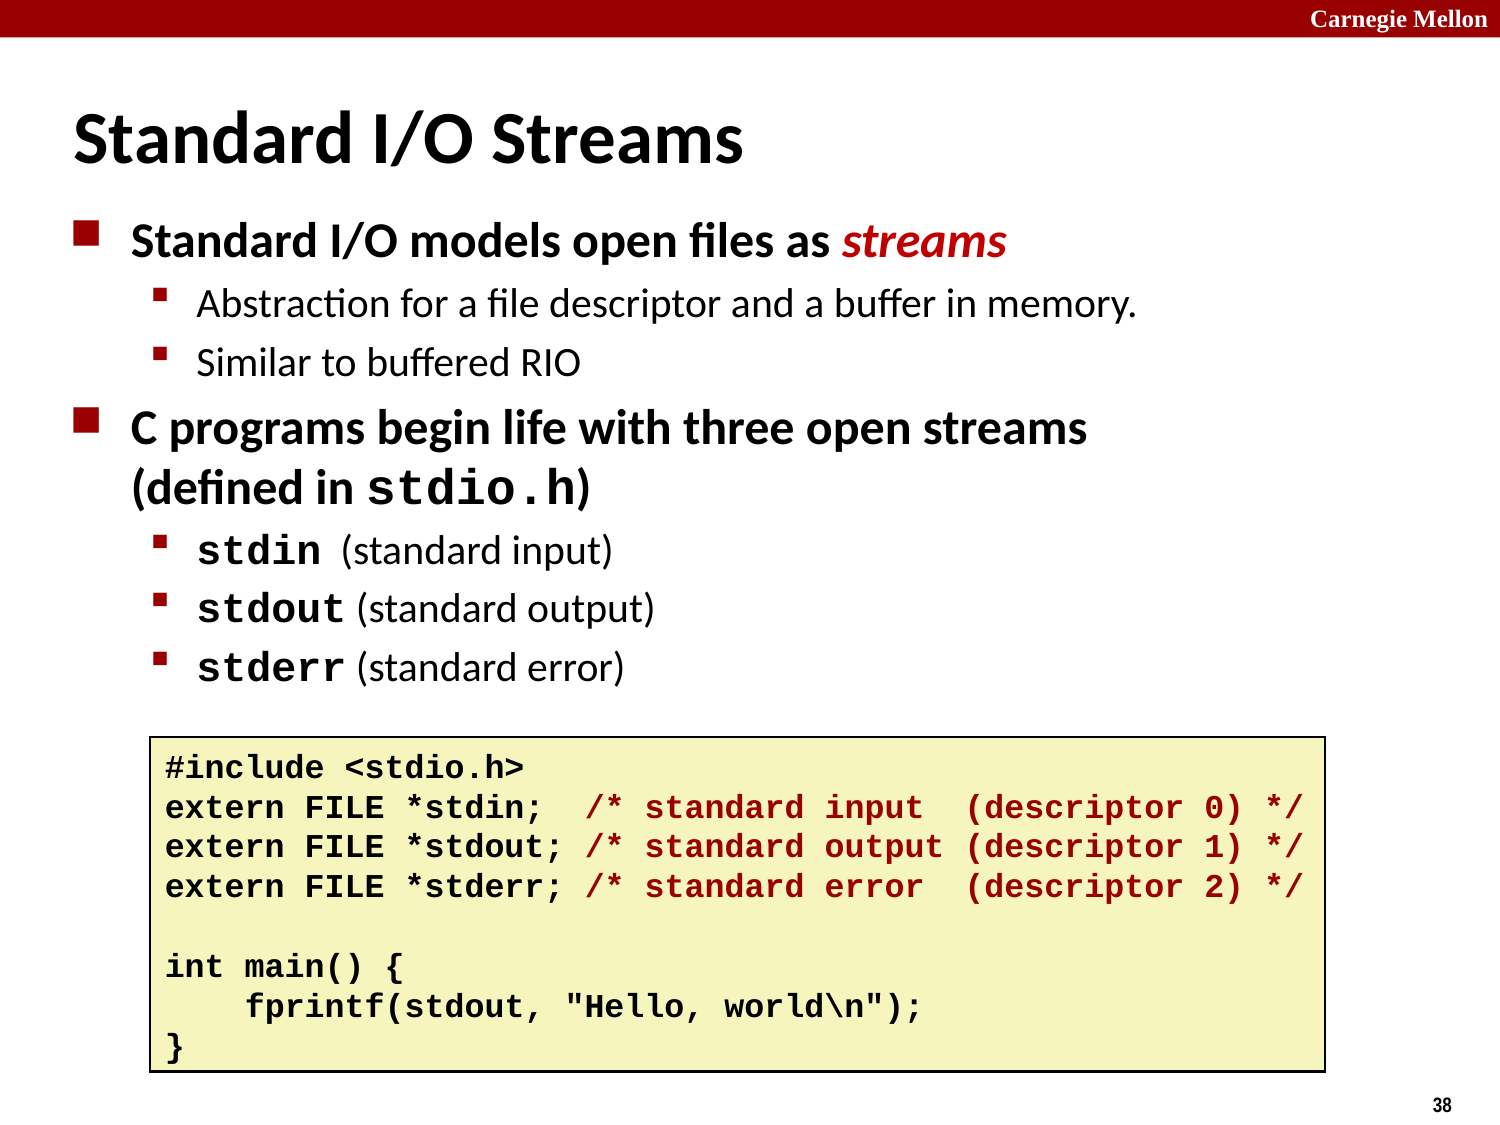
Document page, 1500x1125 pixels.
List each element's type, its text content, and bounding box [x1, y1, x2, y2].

list Standard I/O models open files as streams Abstraction for a file descriptor and a buffer in memory. Similar to buffered RIO C programs begin life with three open streams (defined in stdio.h) stdin (standard input) stdout (standard output) stderr (standard error) [59, 199, 1423, 688]
title Standard I/O Streams [58, 71, 1305, 197]
text_box #include <stdio.h> extern FILE *stdin; /* standard input (descriptor 0) */ extern FILE *stdout; /* standard output (descriptor 1) */ extern FILE *stderr; /* standard error (descriptor 2) */ int main() { fprintf(stdout, "Hello, world\n"); } [150, 737, 1326, 1072]
